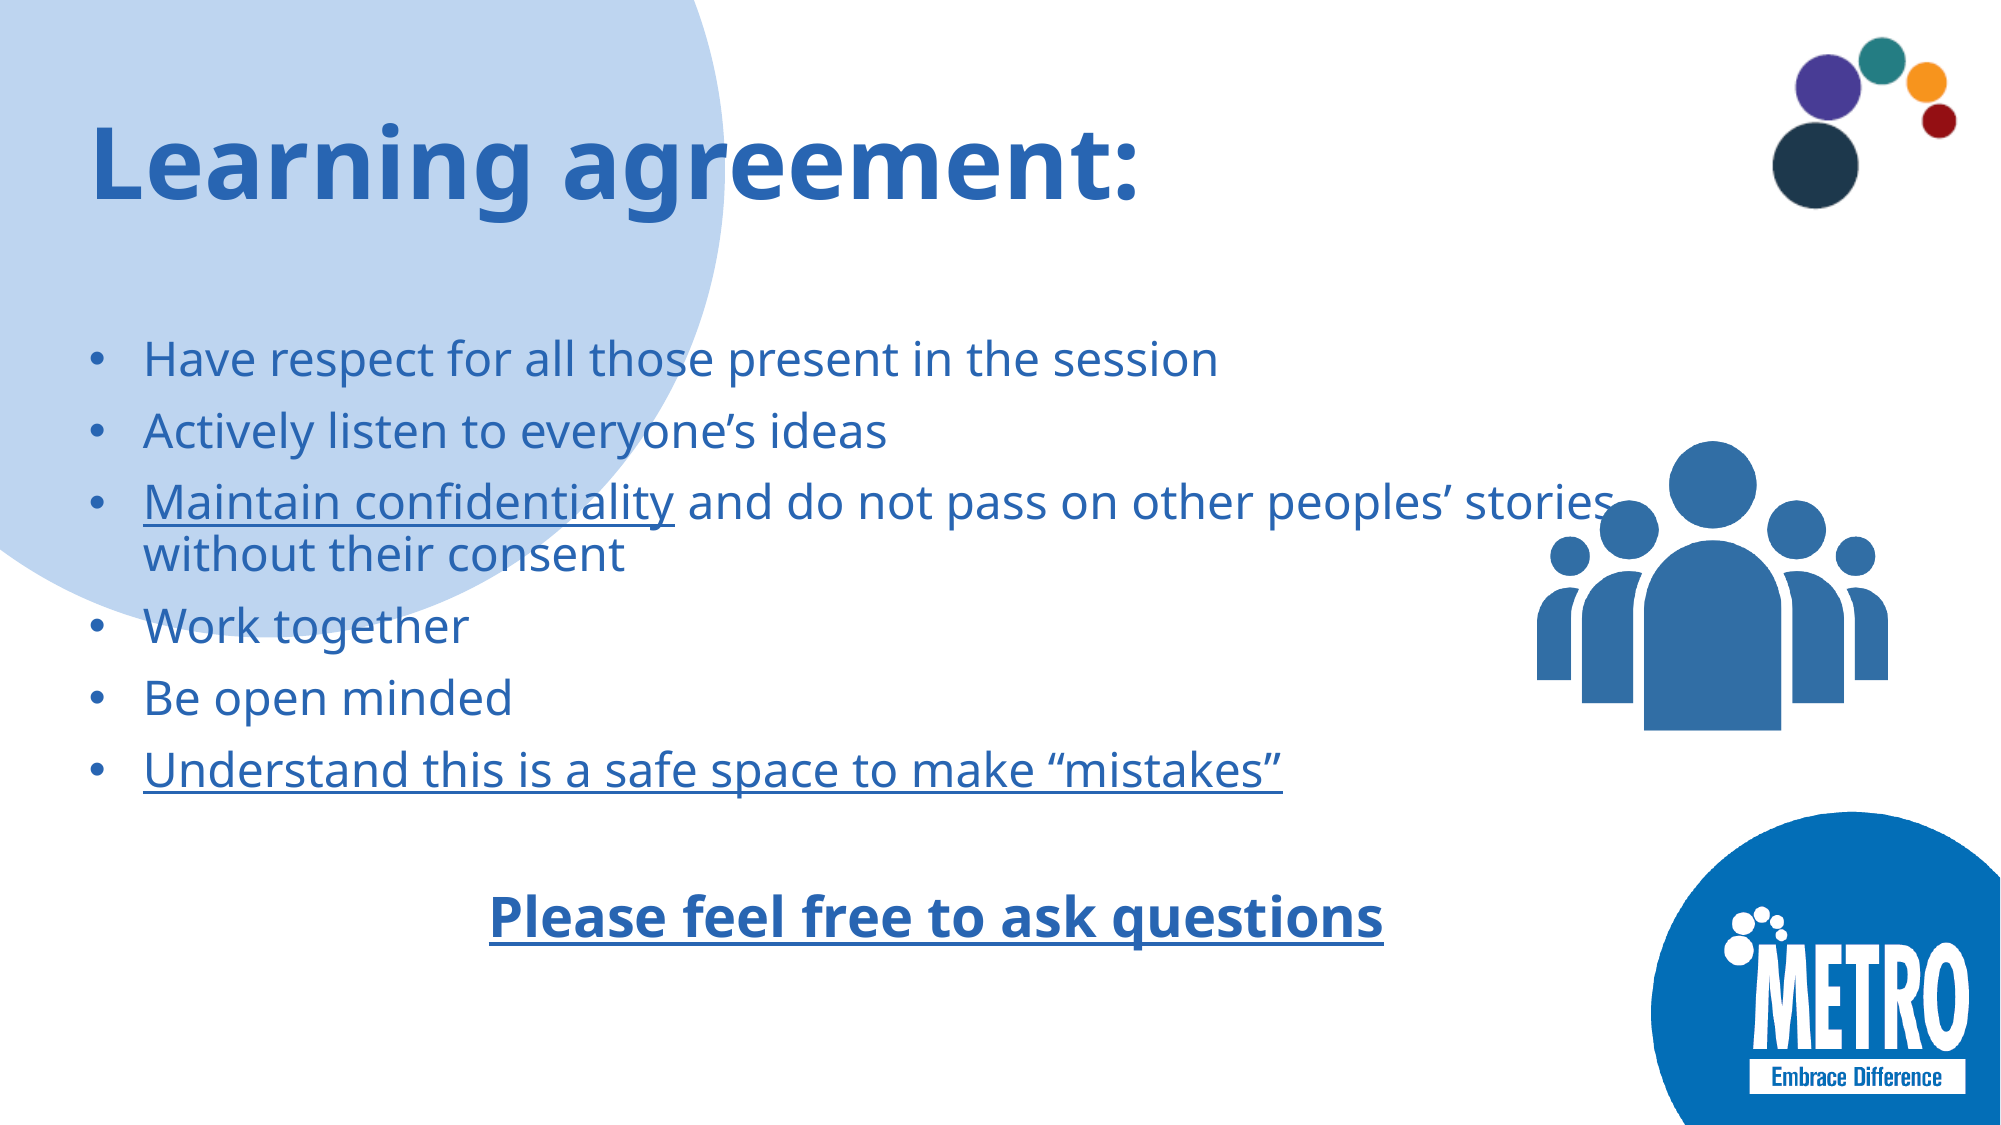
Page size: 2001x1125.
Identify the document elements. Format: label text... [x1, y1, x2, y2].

picture [1759, 31, 1964, 215]
picture [1537, 410, 1888, 761]
text_box Learning agreement: [73, 85, 1799, 249]
picture [1651, 811, 2001, 1125]
text_box Have respect for all those present in the session Actively listen to everyone’s ideas Maintain confidentiality and do not pass on other peoples’ stories without their consent Work together Be open minded Understand this is a safe space to make “mistakes” Please feel free to ask questions [73, 250, 1799, 964]
